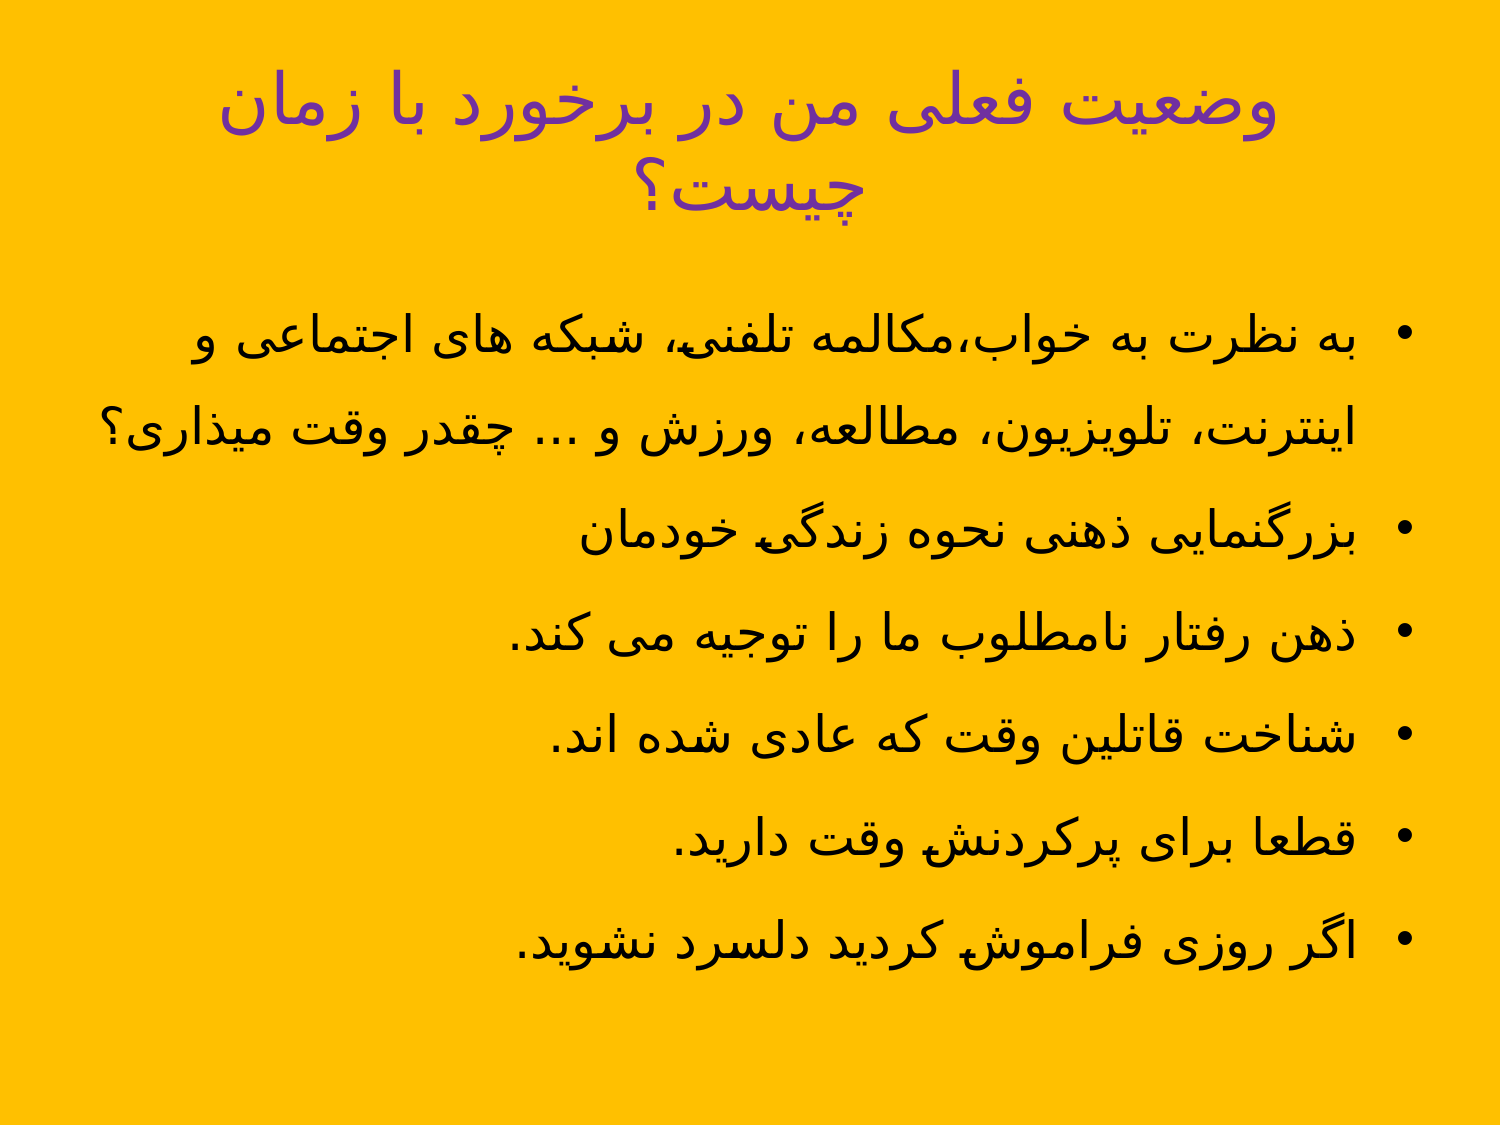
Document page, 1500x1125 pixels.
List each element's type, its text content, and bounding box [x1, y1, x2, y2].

title وضعیت فعلی من در برخورد با زمان چیست؟ [75, 45, 1425, 233]
list به نظرت به خواب،مکالمه تلفنی، شبکه های اجتماعی و اینترنت، تلویزیون، مطالعه، ورزش و ... چقدر وقت میذاری؟ بزرگنمایی ذهنی نحوه زندگی خودمان ذهن رفتار نامطلوب ما را توجیه می کند. شناخت قاتلین وقت که عادی شده اند. قطعا برای پرکردنش وقت دارید. اگر روزی فراموش کردید دلسرد نشوید. [75, 262, 1425, 1005]
